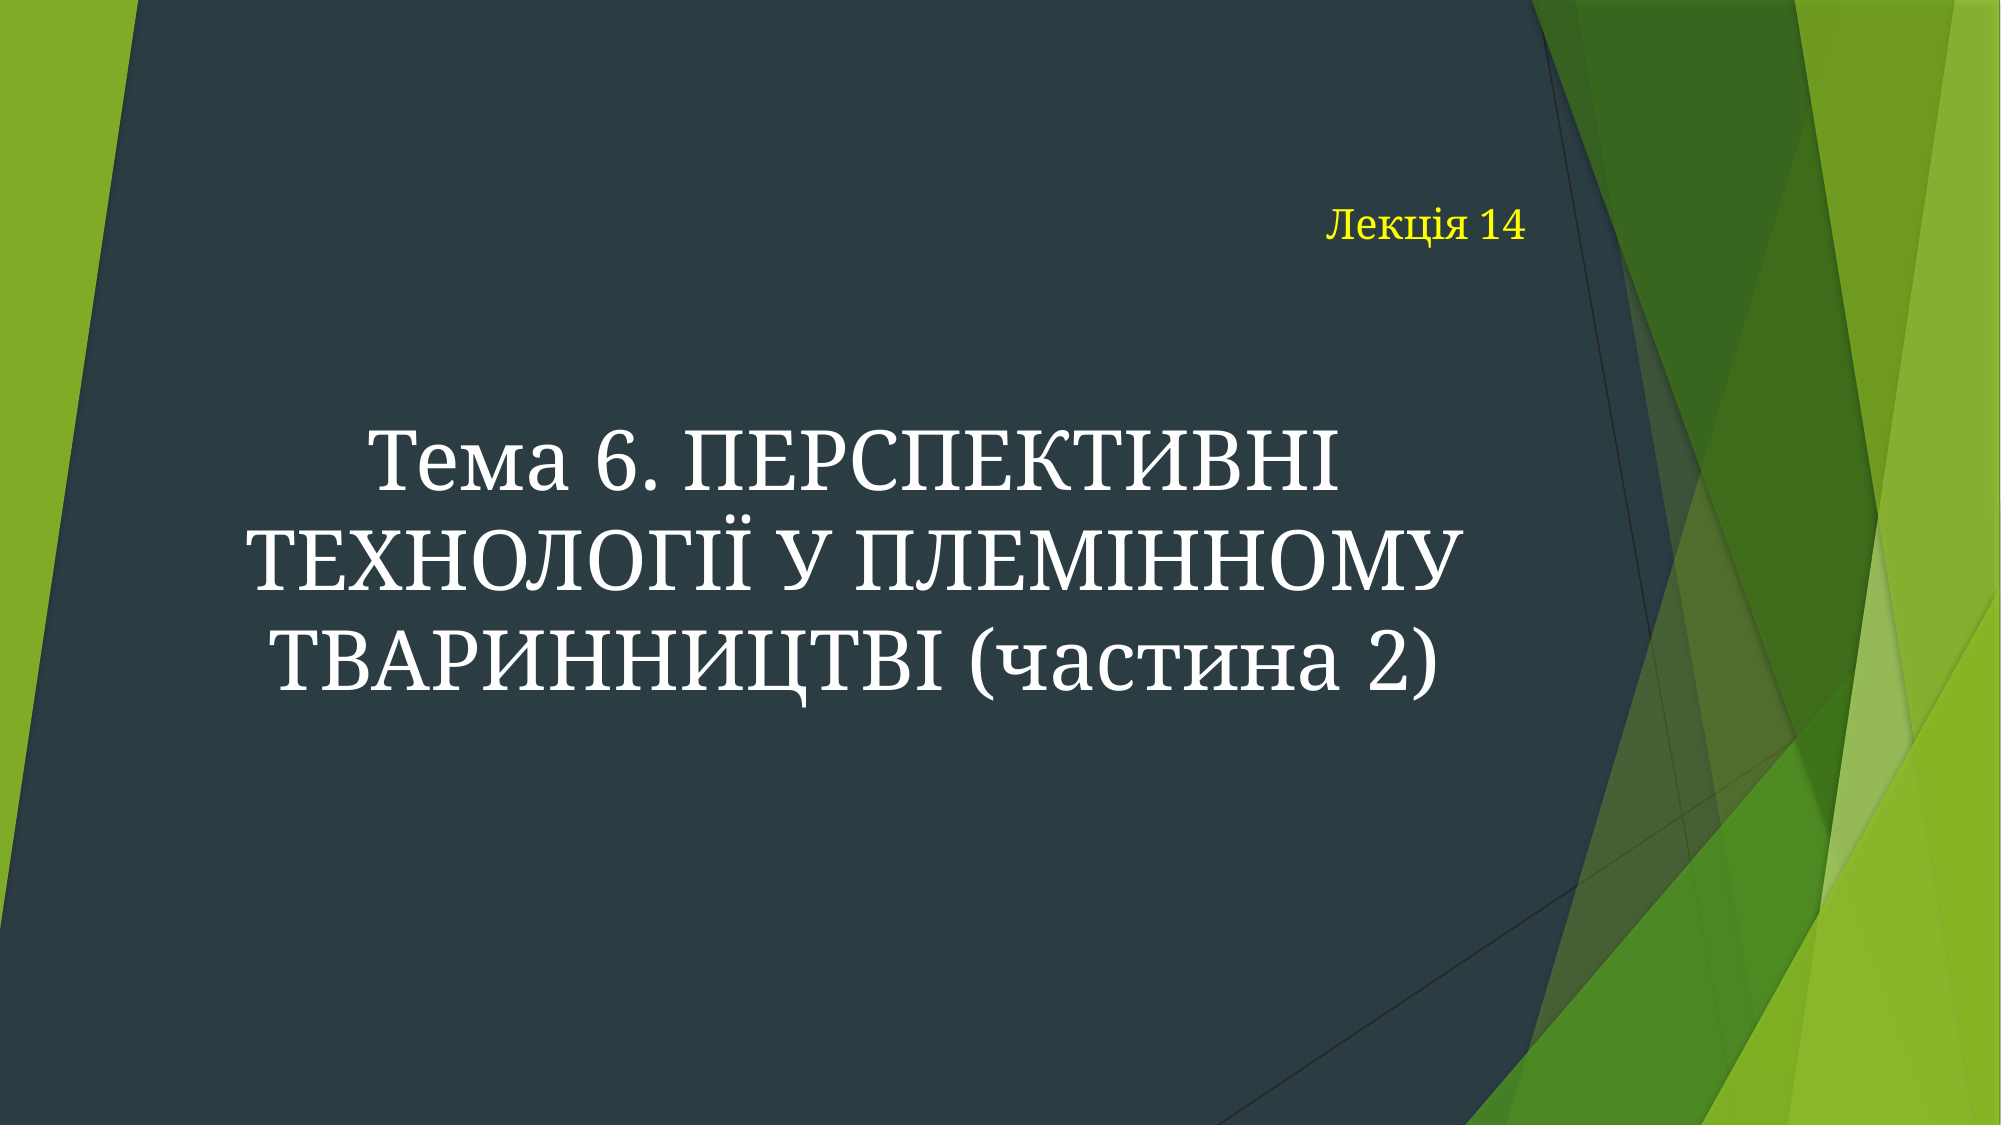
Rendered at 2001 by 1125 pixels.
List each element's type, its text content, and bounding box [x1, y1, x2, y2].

subtitle Тема 6. ПЕРСПЕКТИВНІ ТЕХНОЛОГІЇ У ПЛЕМІННОМУ ТВАРИННИЦТВІ (частина 2) [217, 314, 1492, 800]
title Лекція 14 [1090, 0, 1541, 255]
